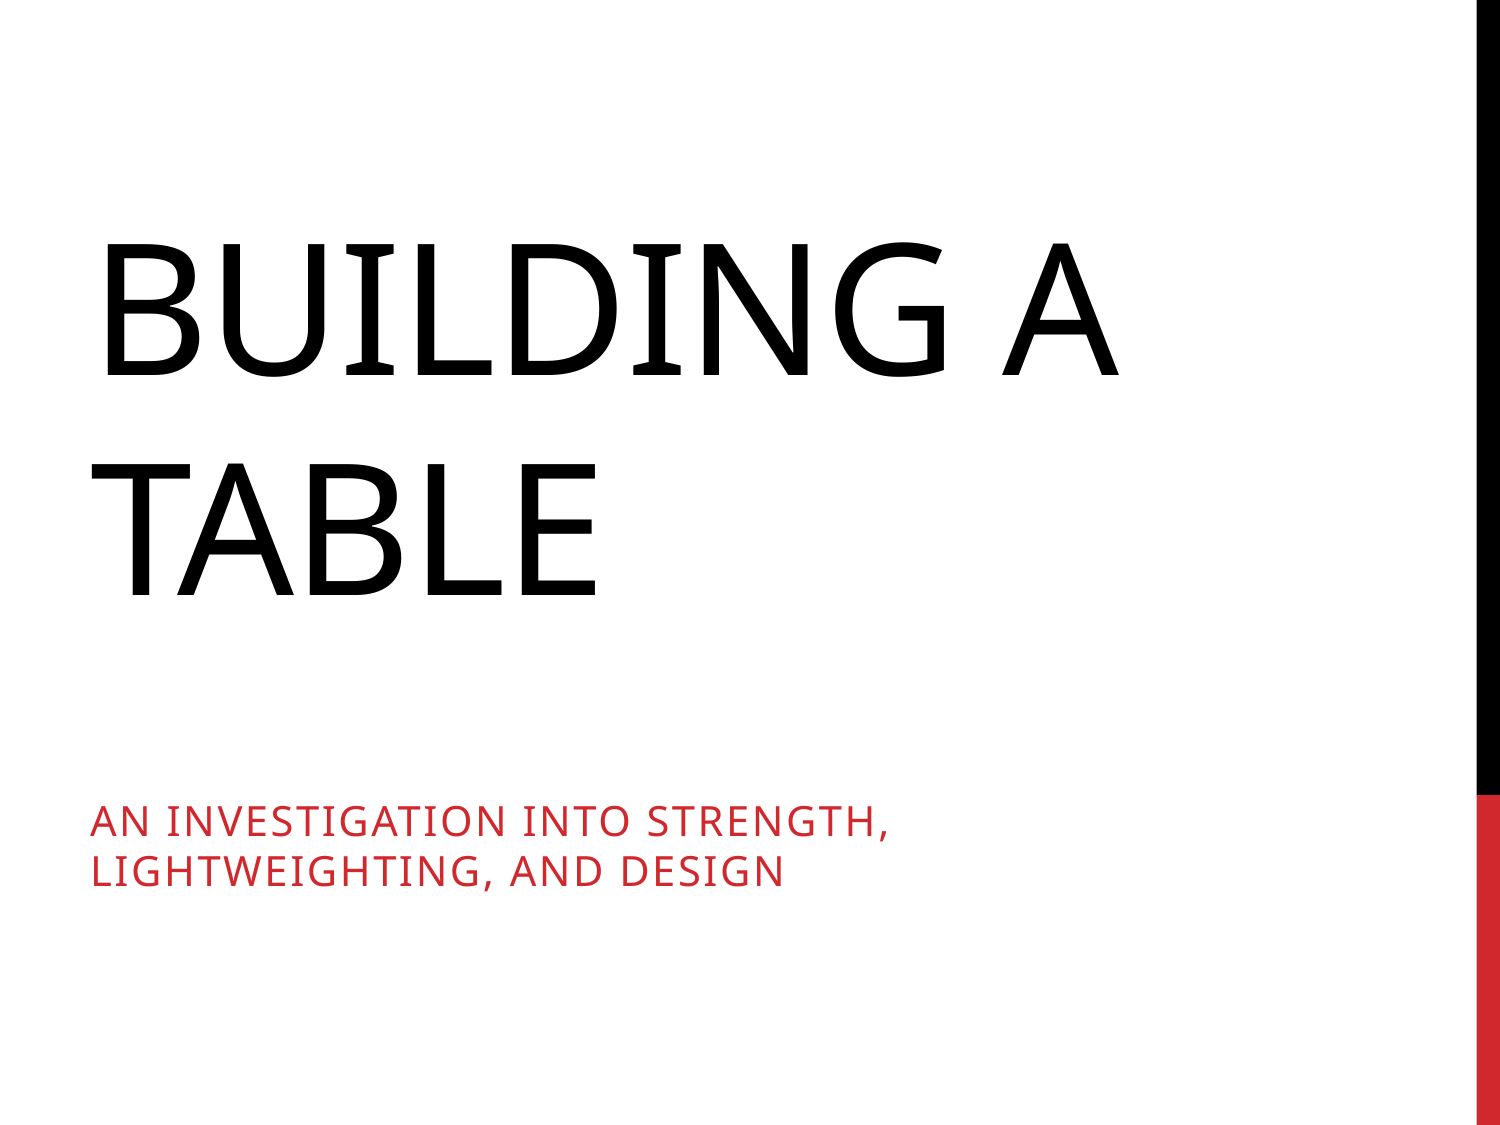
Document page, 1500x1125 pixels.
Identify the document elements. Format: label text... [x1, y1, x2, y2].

title Building a Table [75, 37, 1350, 788]
subtitle An Investigation Into Strength, Lightweighting, and Design [75, 787, 1200, 938]
